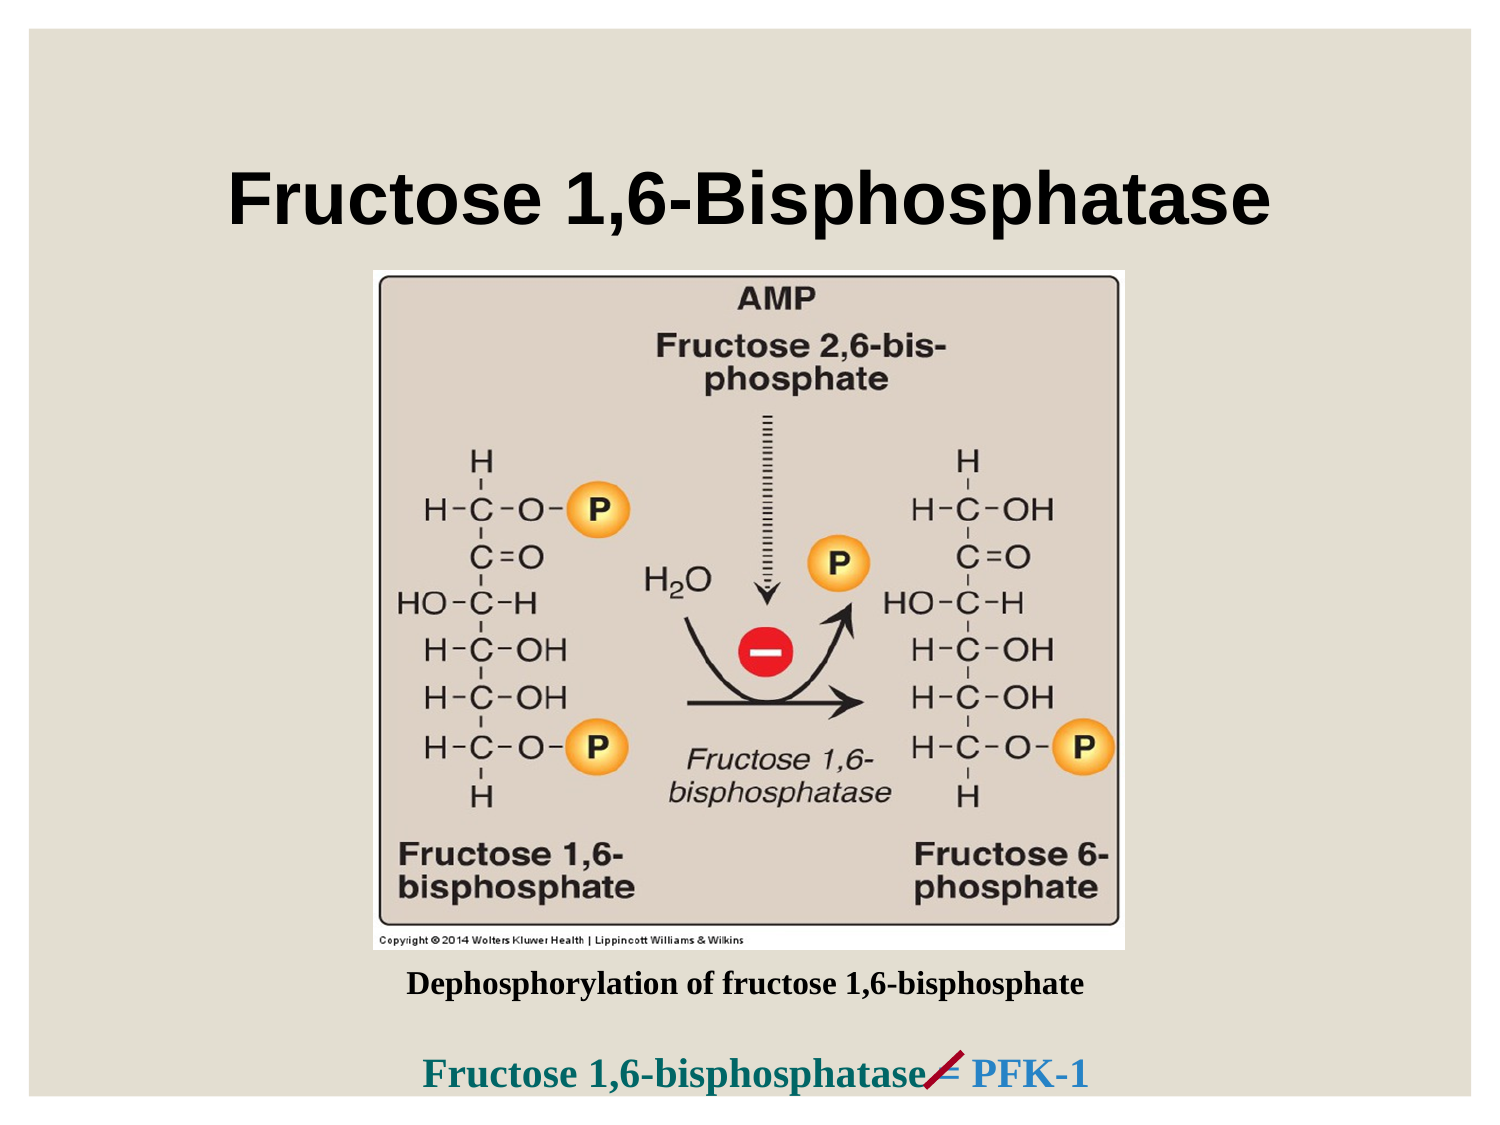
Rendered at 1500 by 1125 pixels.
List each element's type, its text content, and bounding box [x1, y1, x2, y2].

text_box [405, 1038, 1107, 1105]
picture [373, 270, 1125, 950]
title Fructose 1,6-Bisphosphatase [0, 112, 1500, 288]
text_box Dephosphorylation of fructose 1,6-bisphosphate [0, 953, 1500, 1009]
